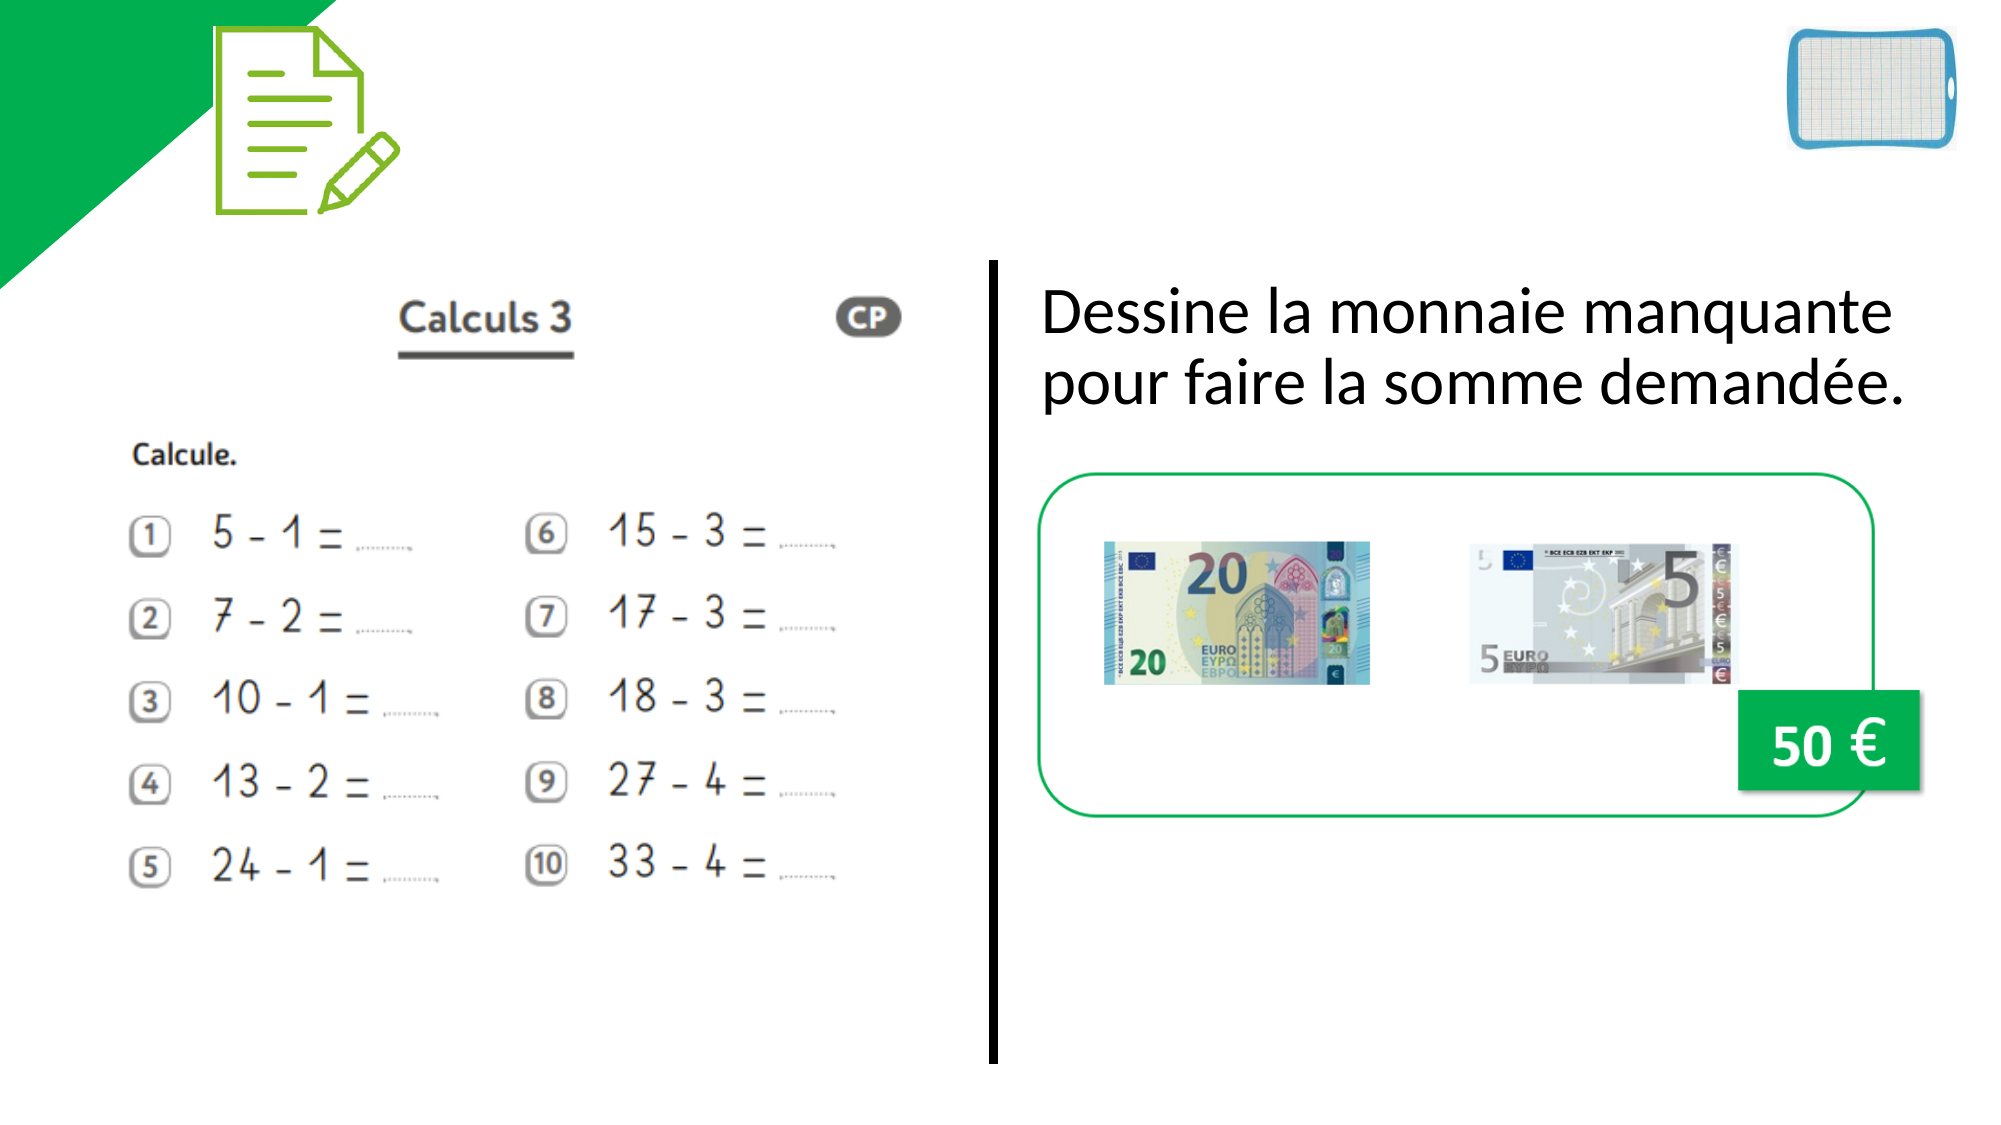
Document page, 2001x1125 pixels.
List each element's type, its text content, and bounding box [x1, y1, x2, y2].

text_box Dessine la monnaie manquante pour faire la somme demandée. [1026, 268, 1941, 425]
picture [1026, 461, 1928, 826]
picture [64, 289, 911, 907]
picture [213, 26, 402, 215]
text_box [0, 0, 337, 290]
picture [1786, 26, 1957, 151]
